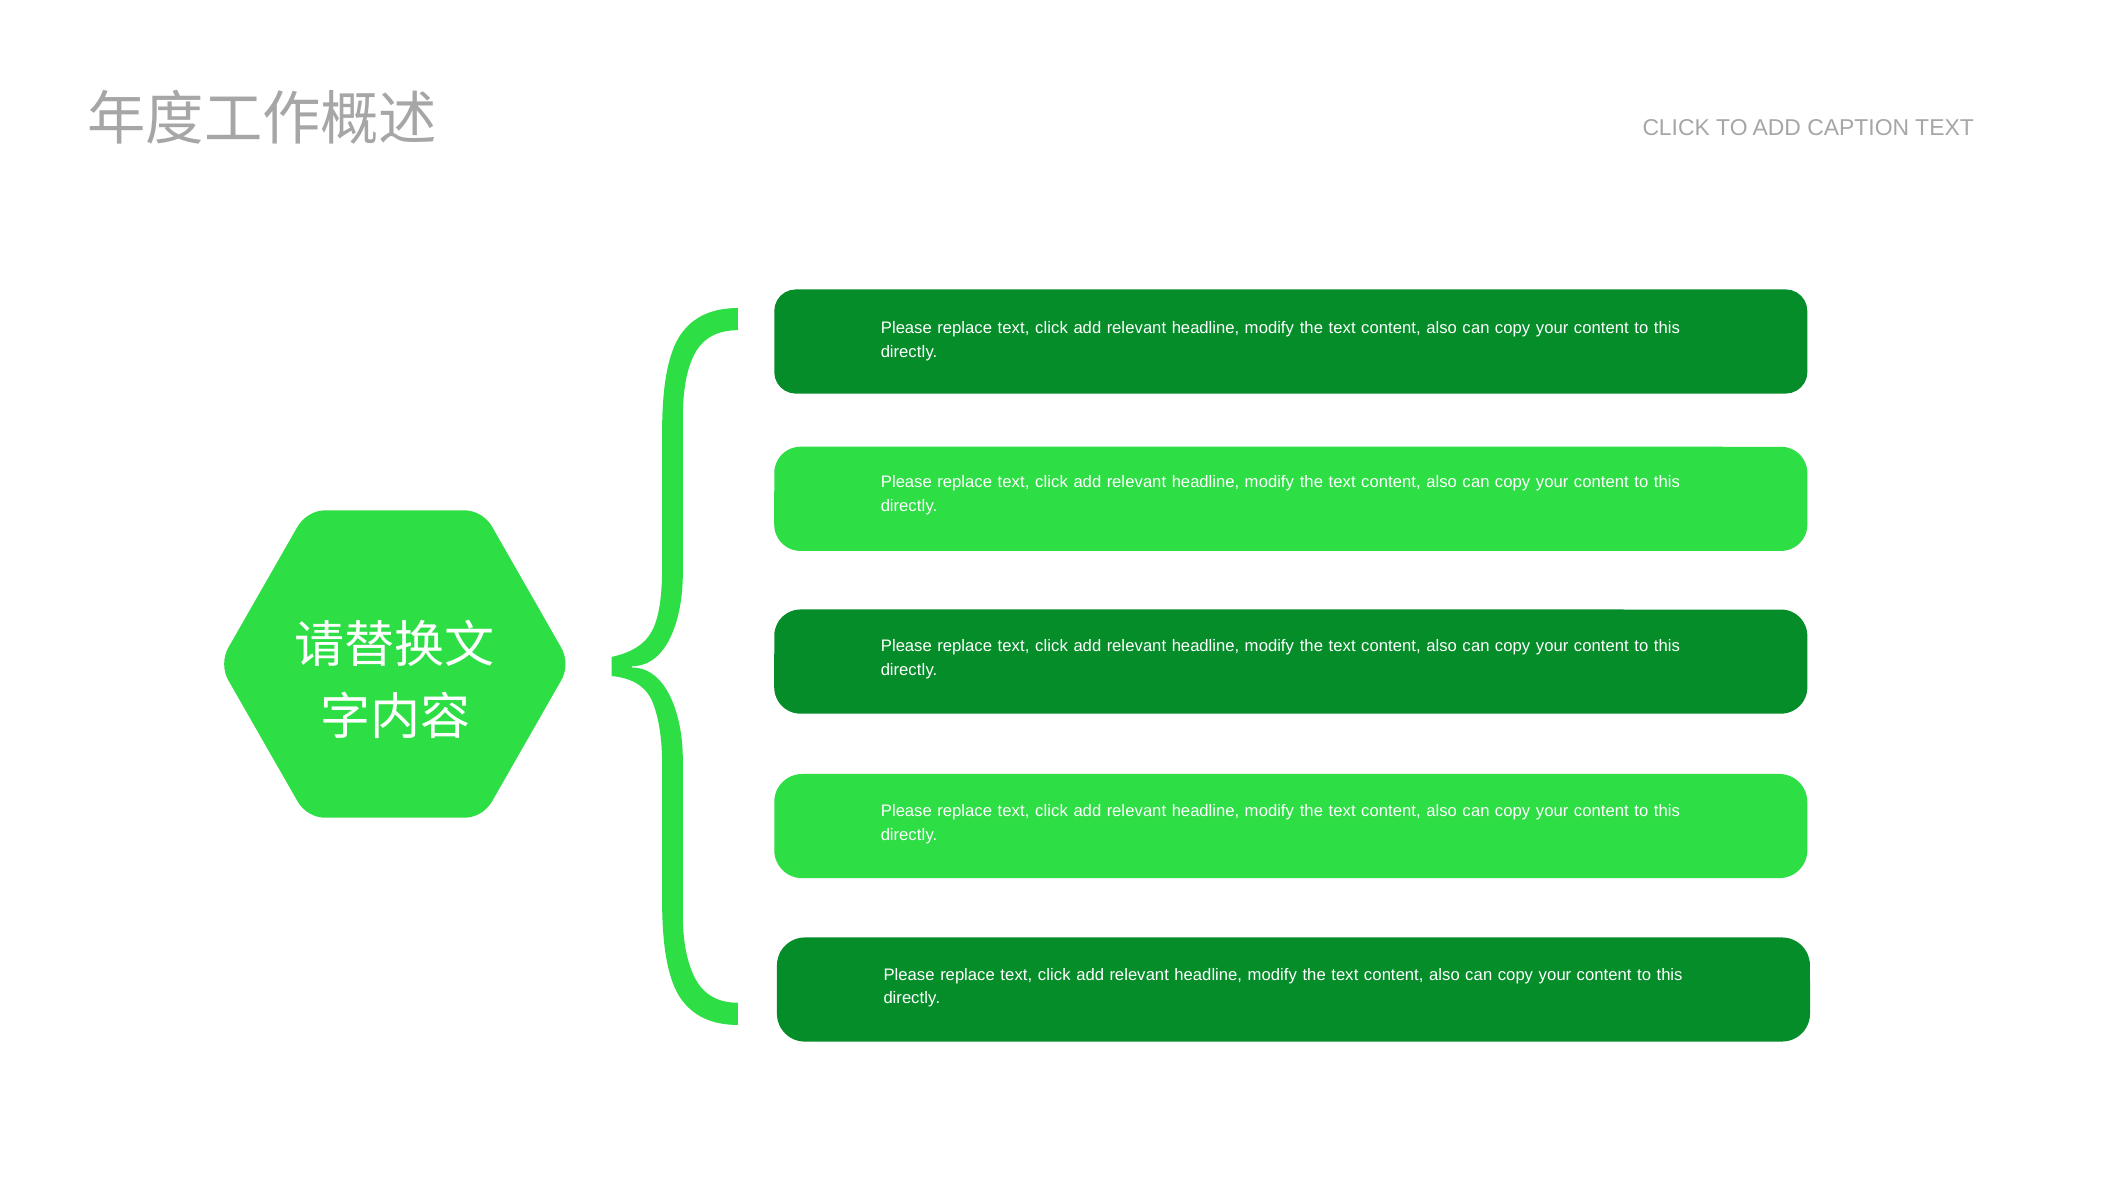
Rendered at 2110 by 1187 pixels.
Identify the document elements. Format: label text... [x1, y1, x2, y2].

text_box Please replace text, click add relevant headline, modify the text content, also can copy your content to this directly. [883, 959, 1685, 1008]
text_box Please replace text, click add relevant headline, modify the text content, also can copy your content to this directly. [880, 631, 1682, 680]
text_box 请替换文字内容 [290, 600, 500, 745]
text_box Please replace text, click add relevant headline, modify the text content, also can copy your content to this directly. [880, 467, 1682, 516]
text_box [775, 936, 1812, 1043]
text_box [773, 288, 1809, 395]
text_box [773, 772, 1809, 880]
text_box [773, 608, 1809, 715]
text_box Please replace text, click add relevant headline, modify the text content, also can copy your content to this directly. [880, 795, 1682, 844]
text_box [773, 445, 1809, 552]
text_box [224, 510, 566, 818]
text_box [611, 308, 738, 1025]
text_box Please replace text, click add relevant headline, modify the text content, also can copy your content to this directly. [880, 312, 1682, 361]
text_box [87, 78, 2022, 153]
